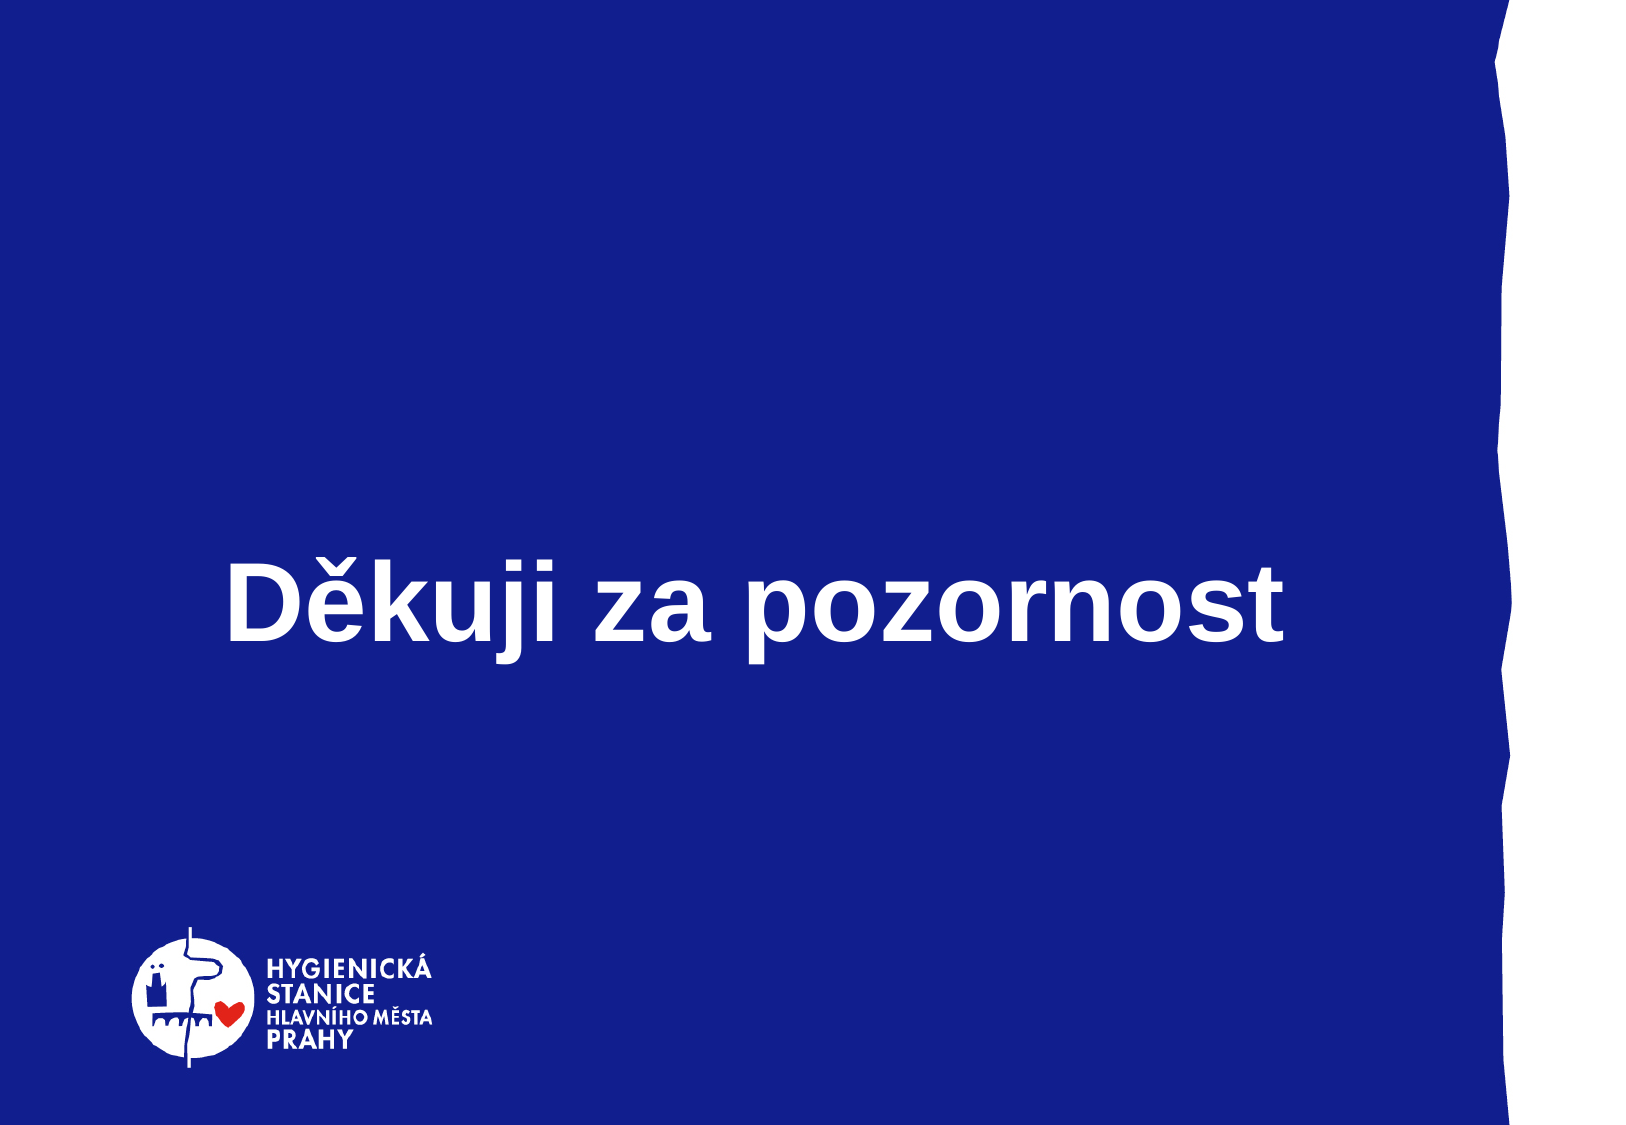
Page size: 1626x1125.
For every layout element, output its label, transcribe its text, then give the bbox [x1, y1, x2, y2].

title Děkuji za pozornost [31, 432, 1478, 674]
picture [0, 0, 1626, 1125]
